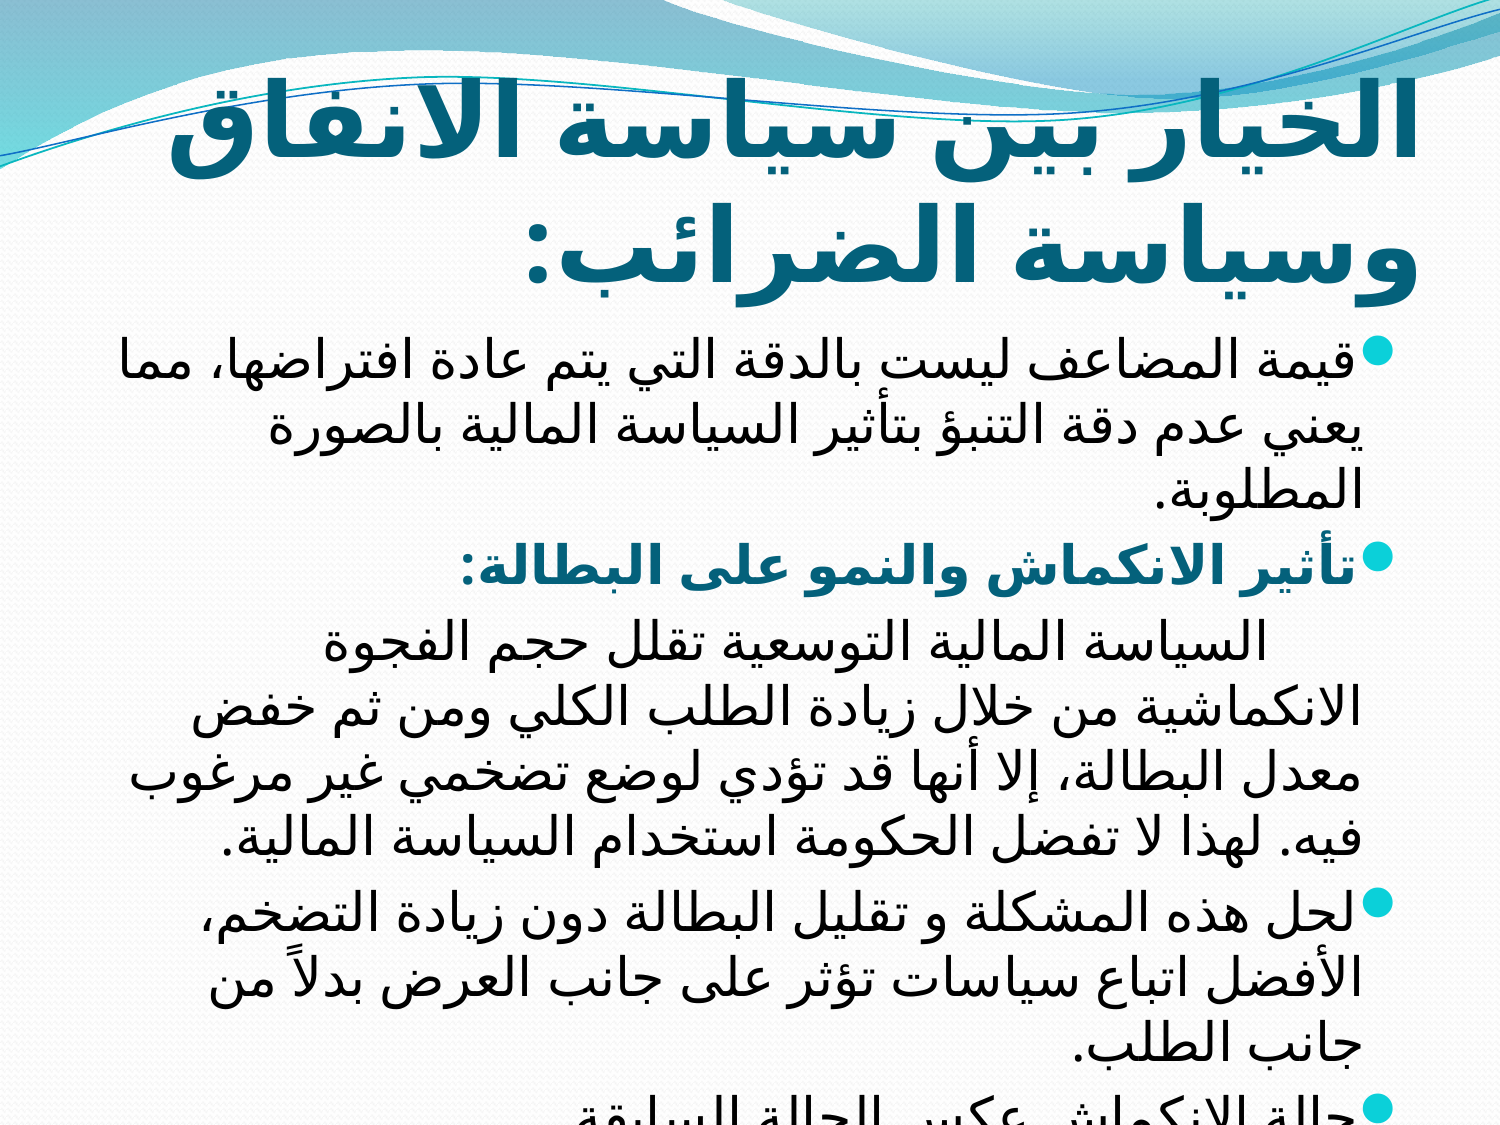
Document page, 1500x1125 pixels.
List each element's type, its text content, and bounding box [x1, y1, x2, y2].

footer [437, 1042, 988, 1103]
title الخيار بين سياسة الانفاق وسياسة الضرائب: [75, 115, 1425, 303]
list قيمة المضاعف ليست بالدقة التي يتم عادة افتراضها، مما يعني عدم دقة التنبؤ بتأثير السياسة المالية بالصورة المطلوبة. تأثير الانكماش والنمو على البطالة: السياسة المالية التوسعية تقلل حجم الفجوة الانكماشية من خلال زيادة الطلب الكلي ومن ثم خفض معدل البطالة، إلا أنها قد تؤدي لوضع تضخمي غير مرغوب فيه. لهذا لا تفضل الحكومة استخدام السياسة المالية. لحل هذه المشكلة و تقليل البطالة دون زيادة التضخم، الأفضل اتباع سياسات تؤثر على جانب العرض بدلاً من جانب الطلب. حالة الانكماش عكس الحالة السابقة. [75, 317, 1425, 1038]
